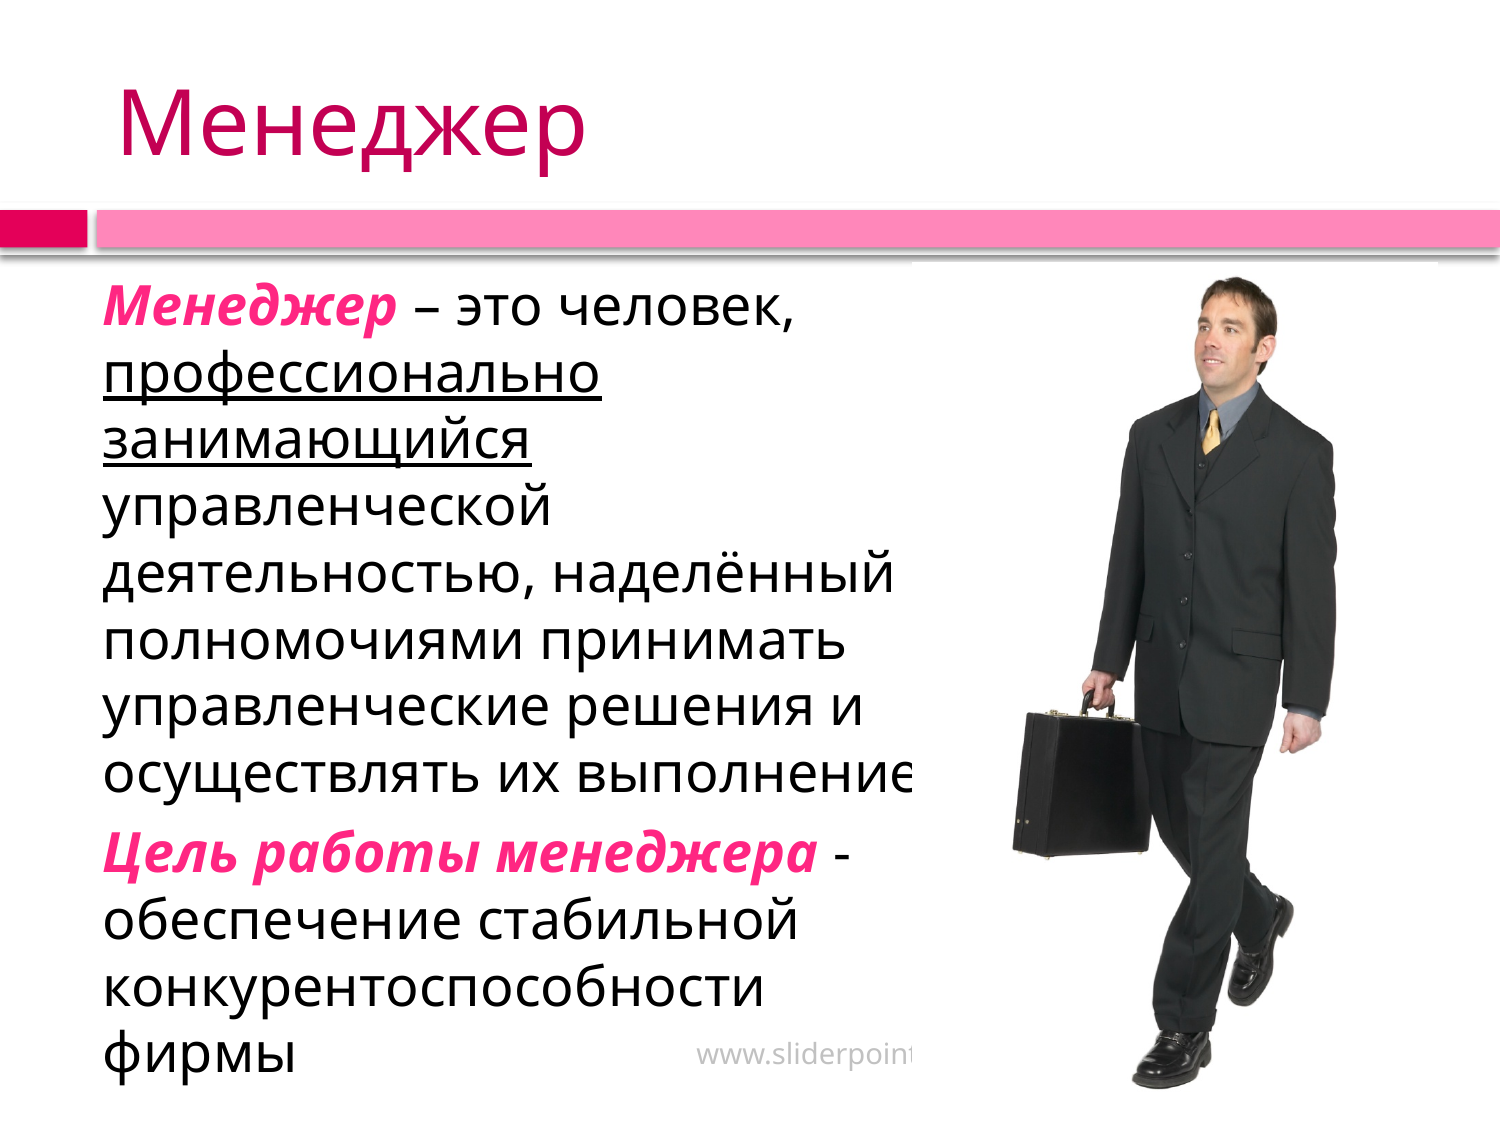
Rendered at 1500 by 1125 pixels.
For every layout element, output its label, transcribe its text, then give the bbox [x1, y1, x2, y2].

picture [912, 262, 1438, 1103]
list Менеджер – это человек, профессионально занимающийся управленческой деятельностью, наделённый полномочиями принимать управленческие решения и осуществлять их выполнение Цель работы менеджера - обеспечение стабильной конкурентоспособности фирмы [87, 262, 938, 1125]
title Менеджер [100, 37, 1438, 200]
footer www.sliderpoint.org [99, 1024, 906, 1085]
